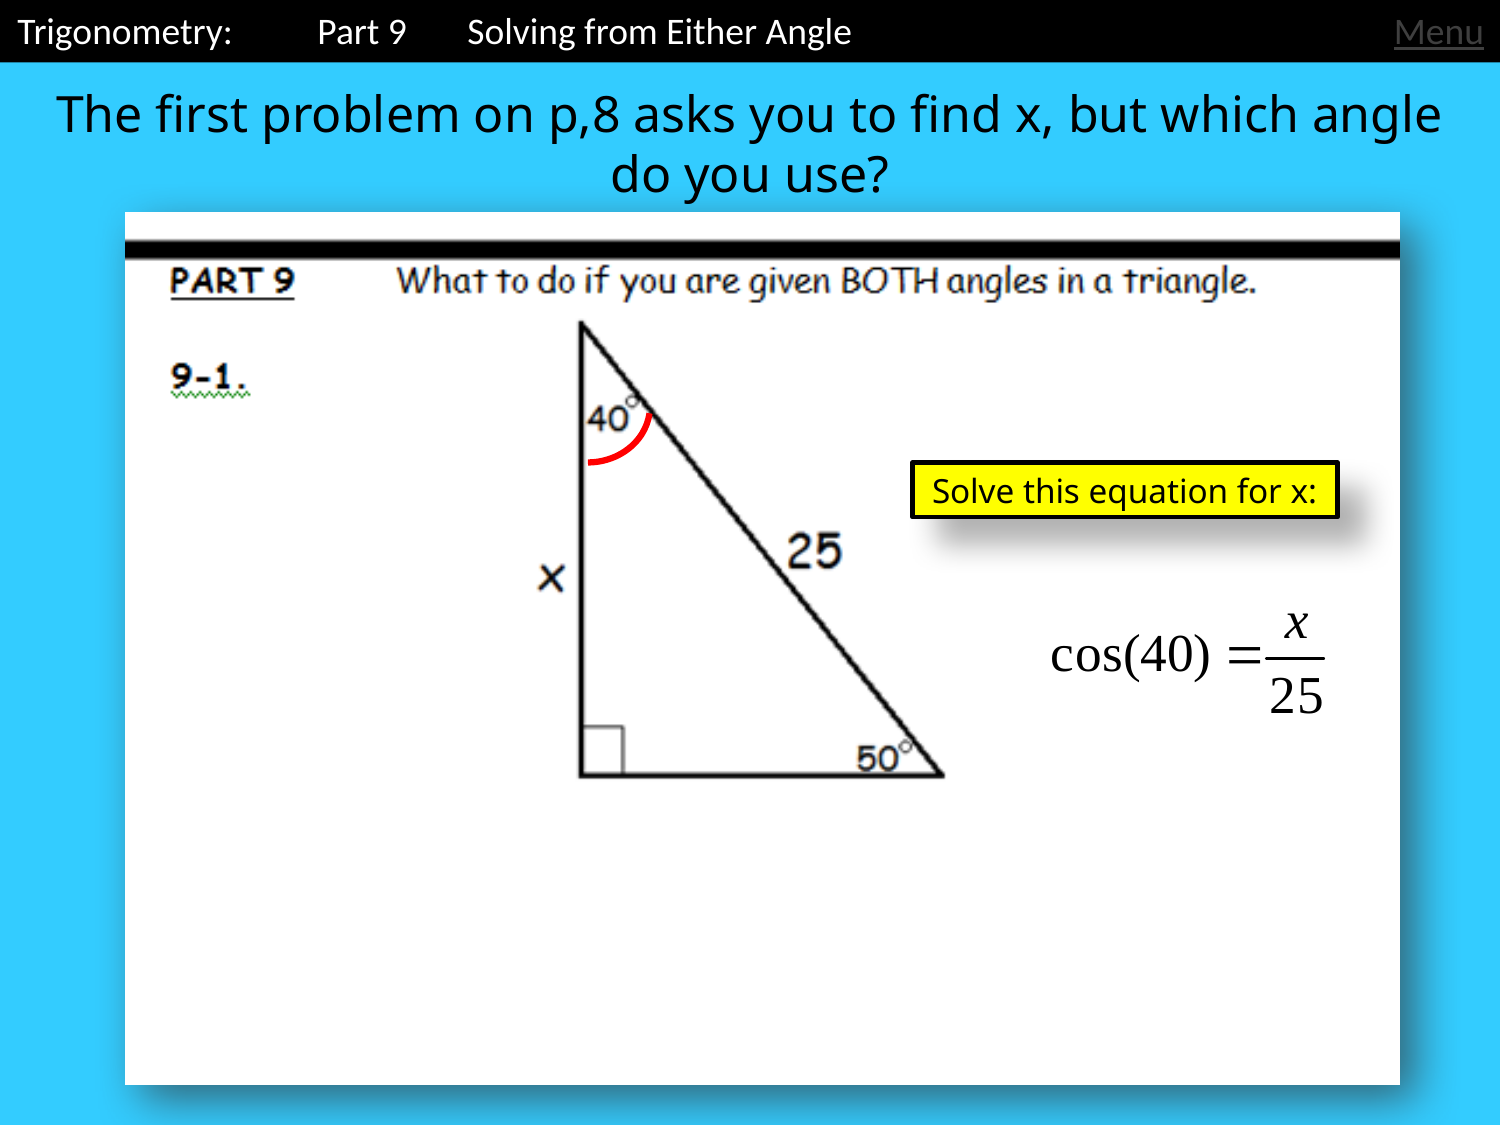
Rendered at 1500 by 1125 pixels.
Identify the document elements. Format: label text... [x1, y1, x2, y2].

text_box The first problem on p,8 asks you to find x, but which angle do you use? [24, 74, 1475, 210]
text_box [1043, 587, 1337, 726]
text_box Menu [1379, 0, 1500, 60]
text_box [0, 0, 1500, 64]
picture [124, 212, 1401, 1085]
text_box Trigonometry: Part 9 Solving from Either Angle [2, 0, 868, 60]
